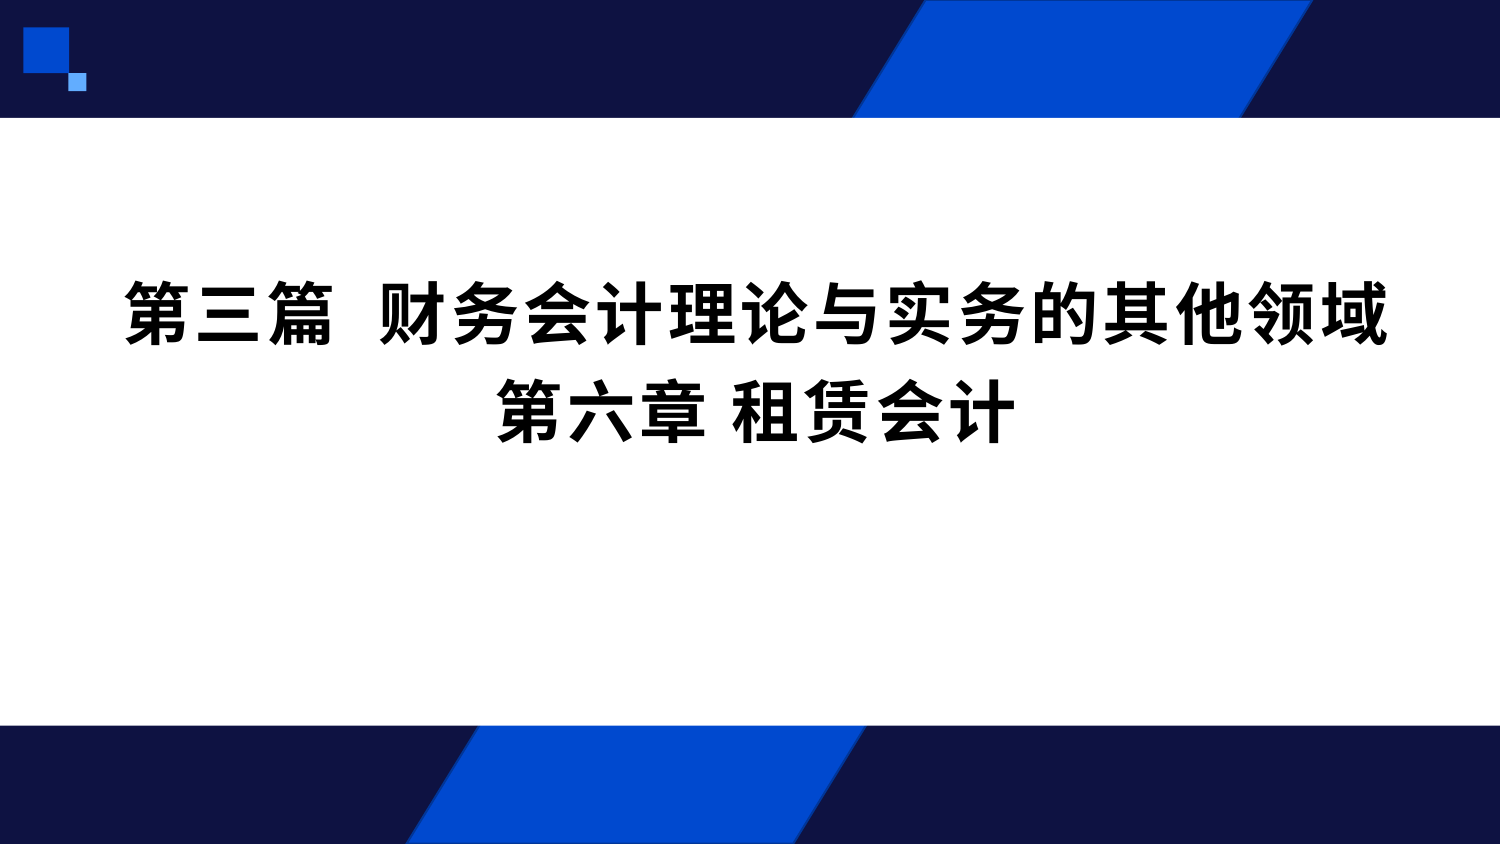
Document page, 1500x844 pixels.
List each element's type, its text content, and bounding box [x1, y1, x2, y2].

title 第三篇 财务会计理论与实务的其他领域 第六章 租赁会计 [65, 244, 1447, 494]
